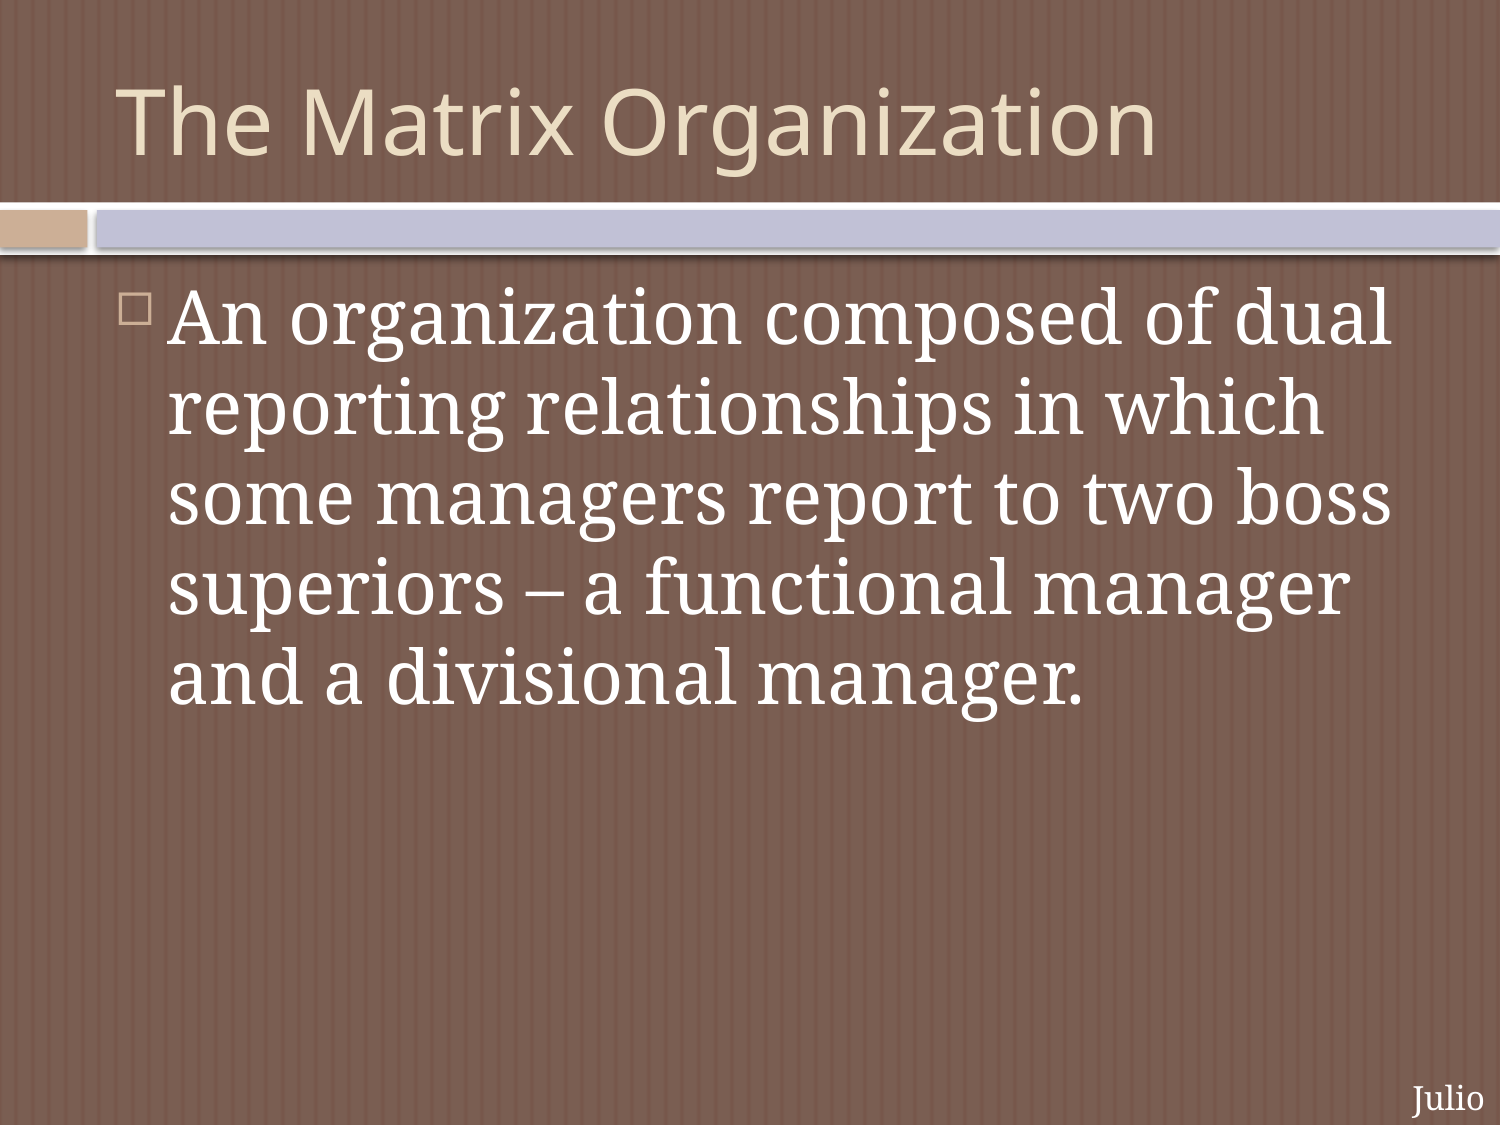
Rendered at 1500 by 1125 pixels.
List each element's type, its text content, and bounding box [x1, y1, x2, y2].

text_box Julio [1175, 1069, 1500, 1125]
title The Matrix Organization [100, 37, 1438, 200]
list An organization composed of dual reporting relationships in which some managers report to two boss superiors – a functional manager and a divisional manager. [100, 262, 1438, 1000]
